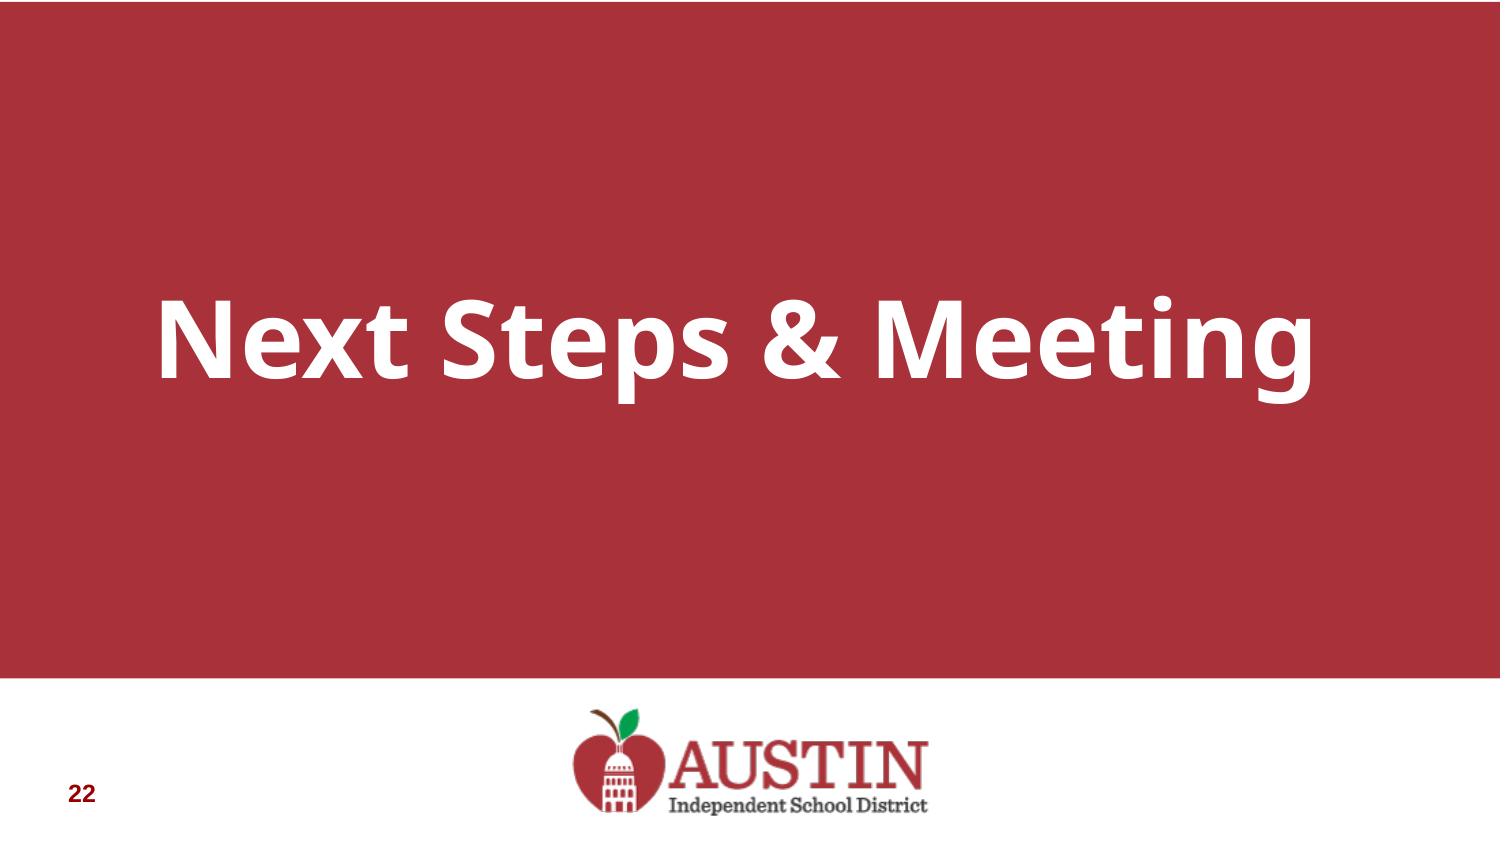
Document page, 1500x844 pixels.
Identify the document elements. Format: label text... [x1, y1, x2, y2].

picture [565, 692, 934, 831]
slide_number ‹#› [21, 761, 112, 827]
title Next Steps & Meeting [51, 29, 1449, 644]
text_box [0, 1, 1500, 679]
